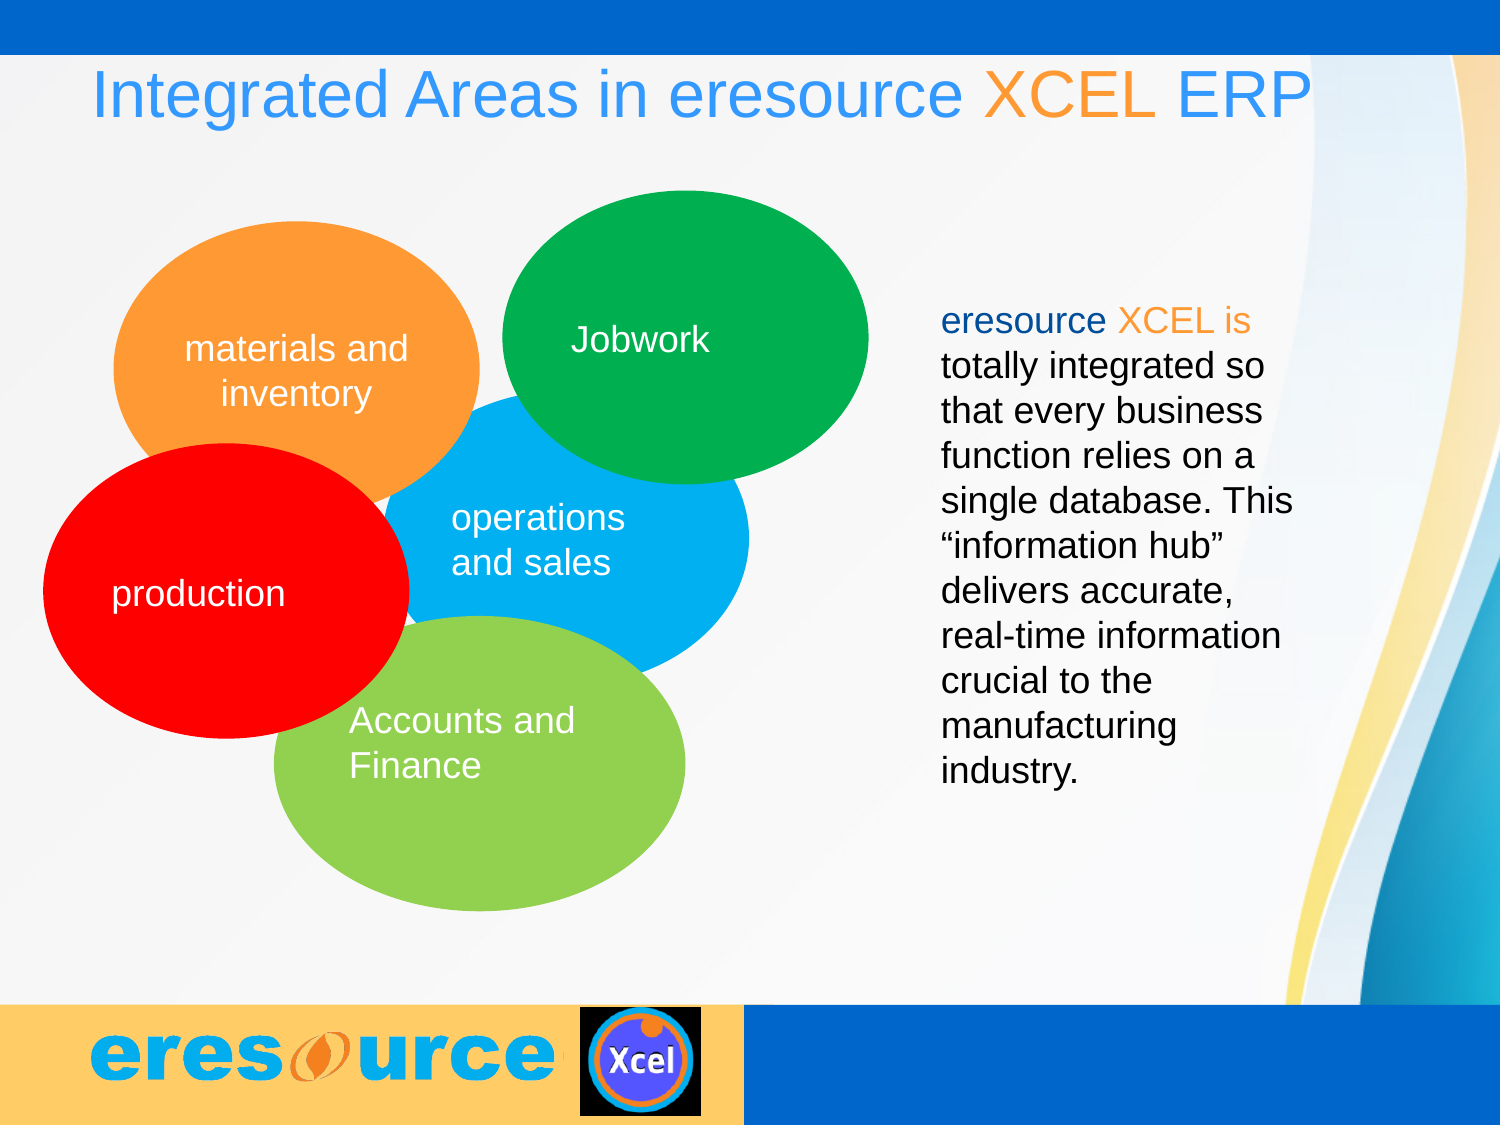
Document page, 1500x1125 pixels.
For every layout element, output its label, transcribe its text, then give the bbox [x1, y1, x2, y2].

picture [594, 1014, 687, 1107]
text_box materials and inventory [112, 220, 481, 504]
text_box Accounts and Finance [272, 614, 687, 913]
picture [0, 55, 1500, 1004]
text_box eresource XCEL is totally integrated so that every business function relies on a single database. This “information hub” delivers accurate, real-time information crucial to the manufacturing industry. [926, 288, 1328, 799]
text_box Jobwork [501, 189, 870, 486]
picture [88, 1021, 564, 1090]
picture [580, 1007, 701, 1116]
text_box production [42, 442, 411, 740]
title Integrated Areas in eresource XCEL ERP [76, 42, 1427, 139]
text_box operations and sales [384, 395, 751, 673]
